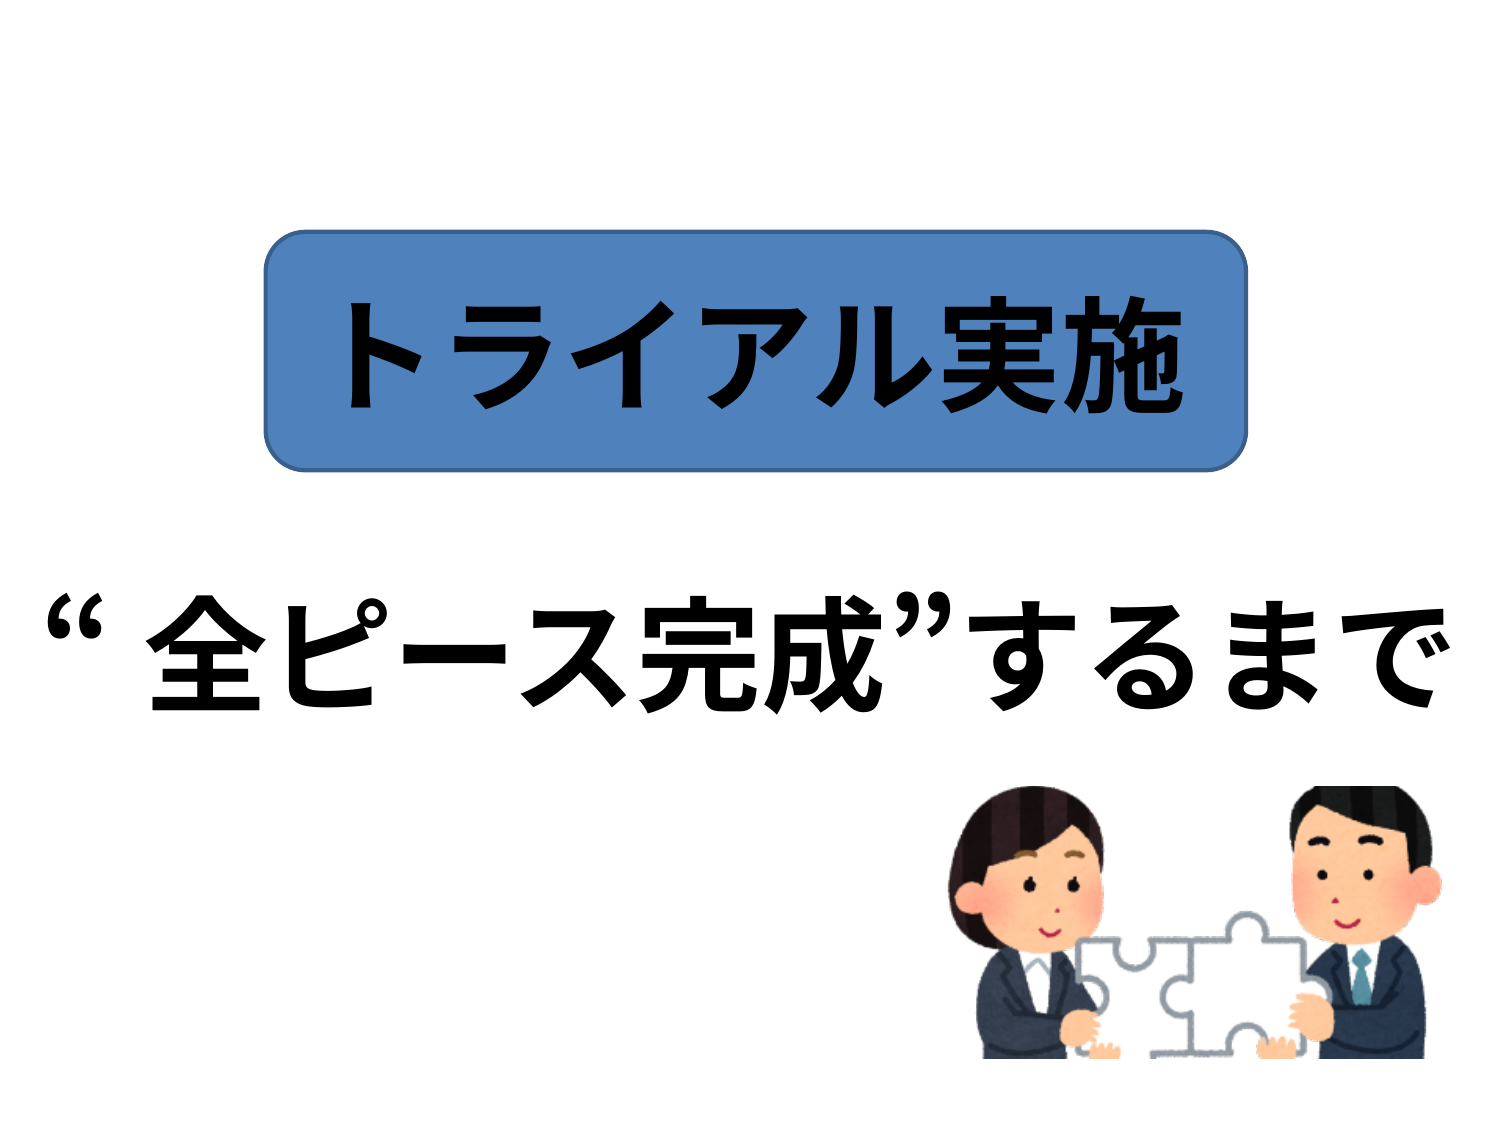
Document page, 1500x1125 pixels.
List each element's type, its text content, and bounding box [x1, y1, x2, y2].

text_box トライアル実施 “全ピース完成”するまで [0, 270, 1500, 735]
text_box [263, 229, 1249, 270]
picture [938, 786, 1457, 1059]
